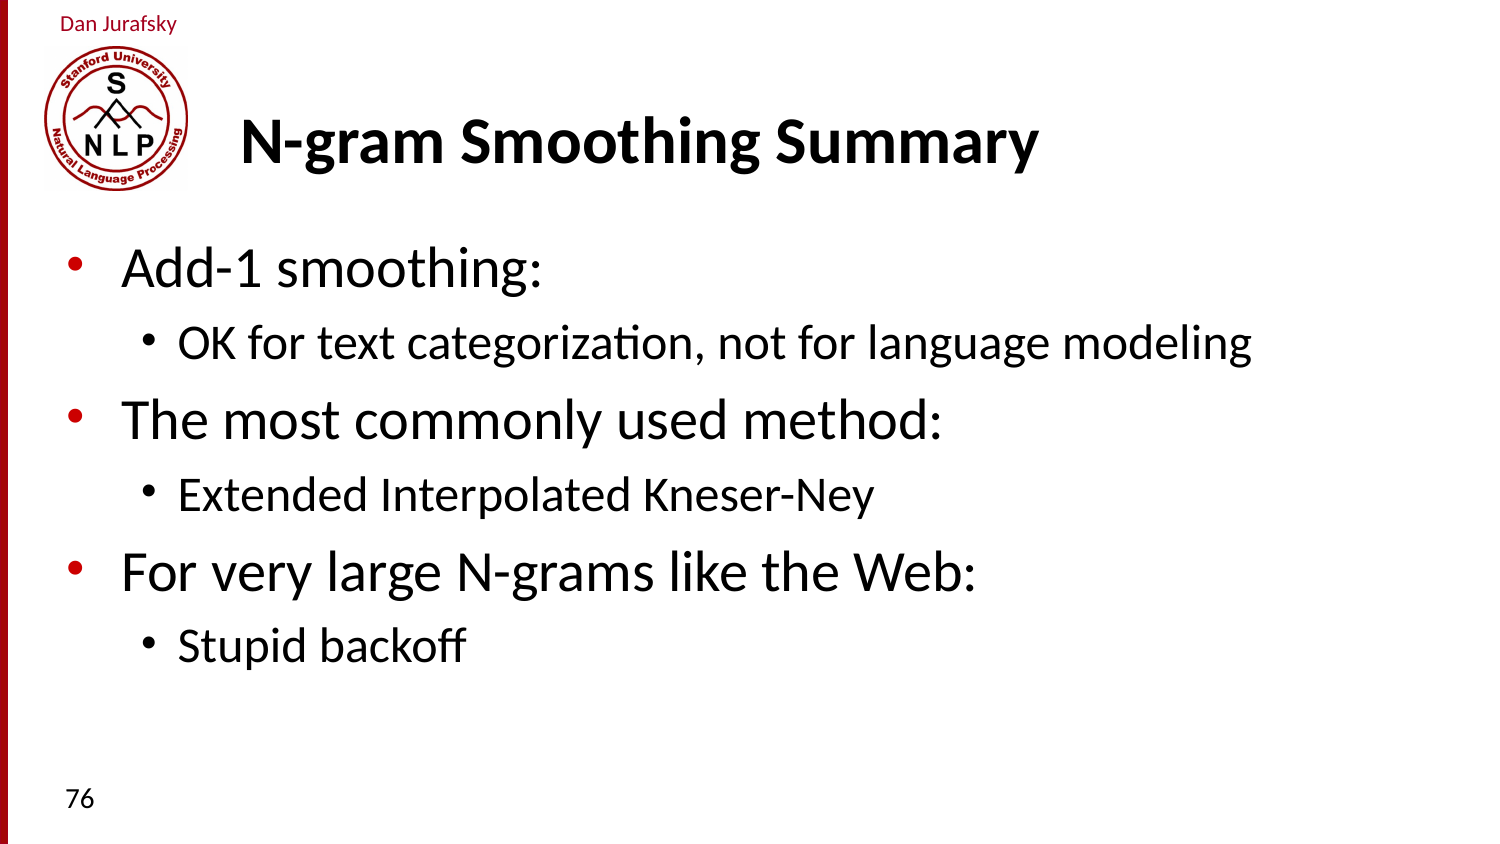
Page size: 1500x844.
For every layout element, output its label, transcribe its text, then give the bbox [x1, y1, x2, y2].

picture [44, 46, 188, 191]
slide_number 76 [49, 771, 376, 829]
title N-gram Smoothing Summary [225, 62, 1450, 185]
list Add-1 smoothing: OK for text categorization, not for language modeling The most commonly used method: Extended Interpolated Kneser-Ney For very large N-grams like the Web: Stupid backoff [50, 221, 1450, 769]
